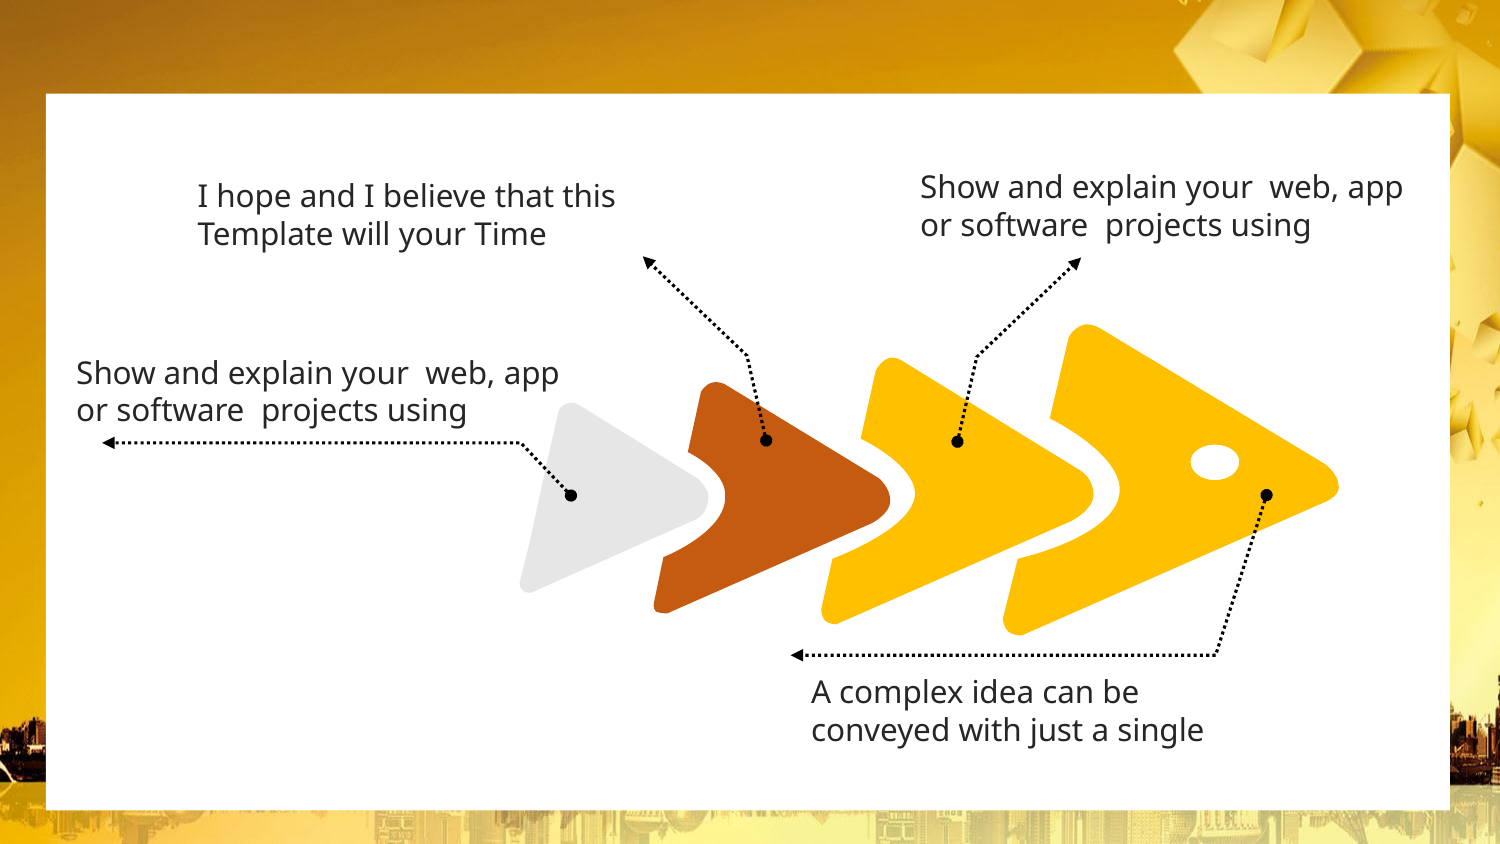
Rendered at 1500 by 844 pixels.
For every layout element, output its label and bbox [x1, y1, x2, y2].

text_box [905, 159, 1421, 442]
text_box [518, 441, 710, 594]
text_box [652, 408, 891, 615]
text_box [790, 495, 1294, 757]
text_box [859, 356, 1095, 495]
text_box [182, 168, 767, 441]
text_box [1085, 442, 1340, 517]
text_box [61, 345, 578, 496]
picture [0, 0, 1500, 844]
